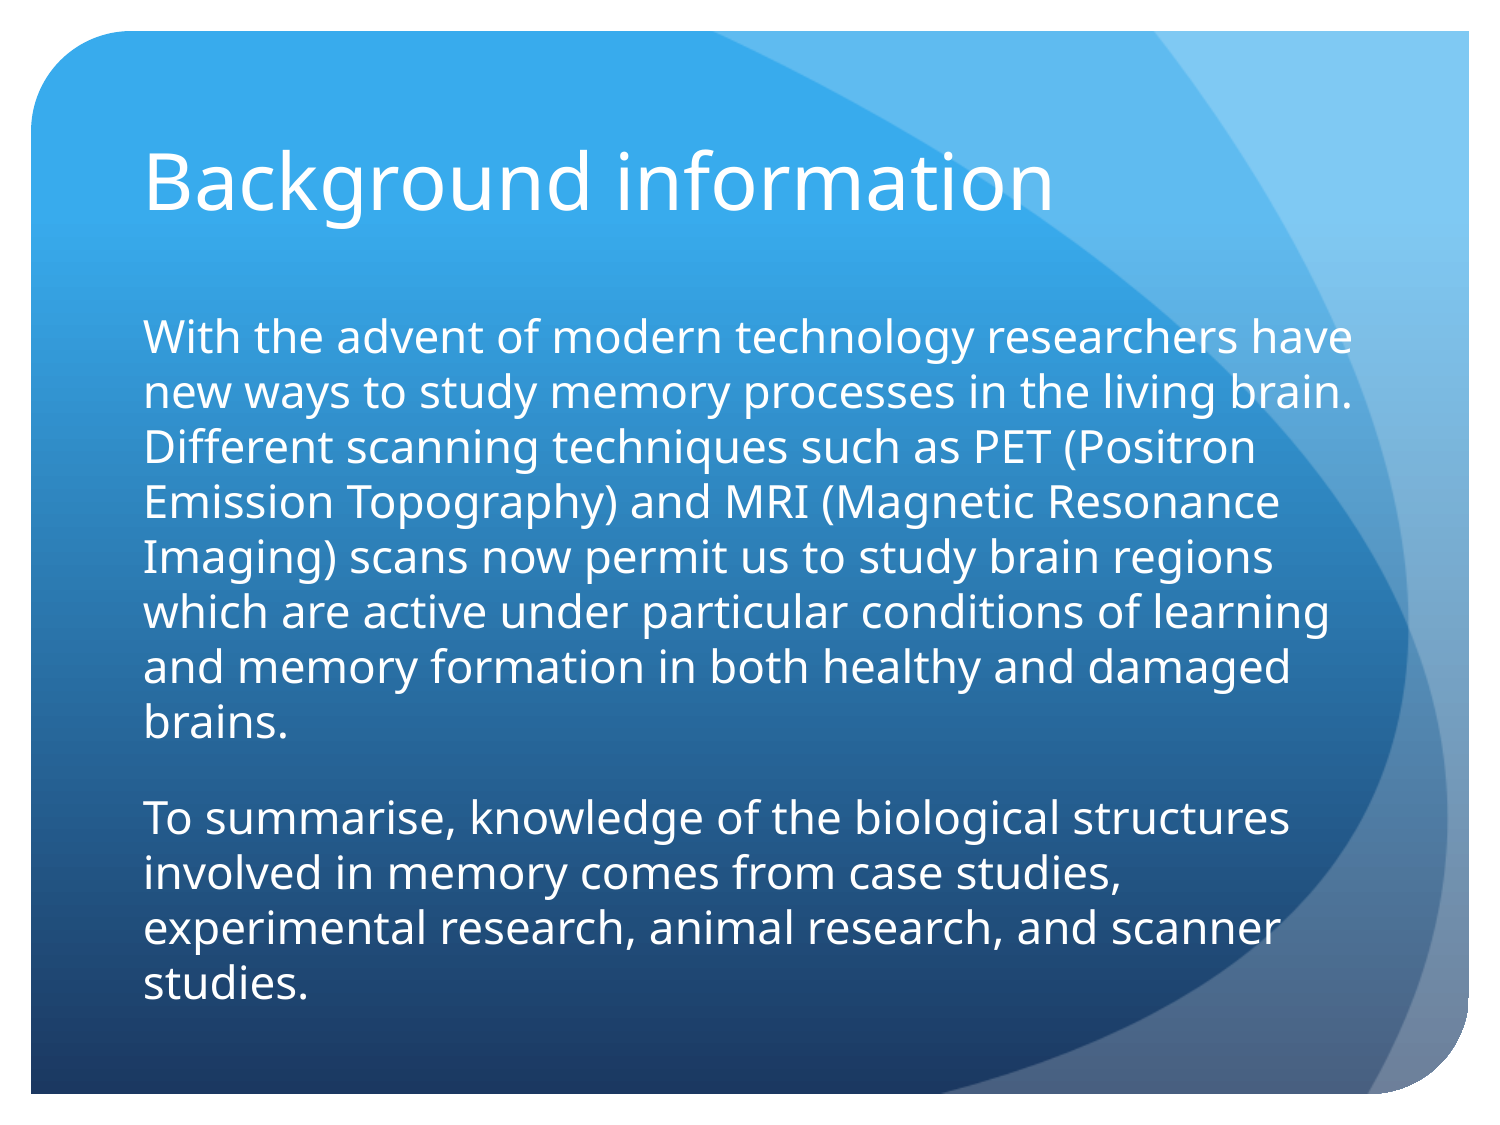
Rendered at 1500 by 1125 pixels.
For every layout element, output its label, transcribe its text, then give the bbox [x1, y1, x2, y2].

picture [24, 30, 1473, 1094]
title Background information [127, 62, 1372, 234]
list With the advent of modern technology researchers have new ways to study memory processes in the living brain. Different scanning techniques such as PET (Positron Emission Topography) and MRI (Magnetic Resonance Imaging) scans now permit us to study brain regions which are active under particular conditions of learning and memory formation in both healthy and damaged brains. To summarise, knowledge of the biological structures involved in memory comes from case studies, experimental research, animal research, and scanner studies. [127, 299, 1372, 991]
